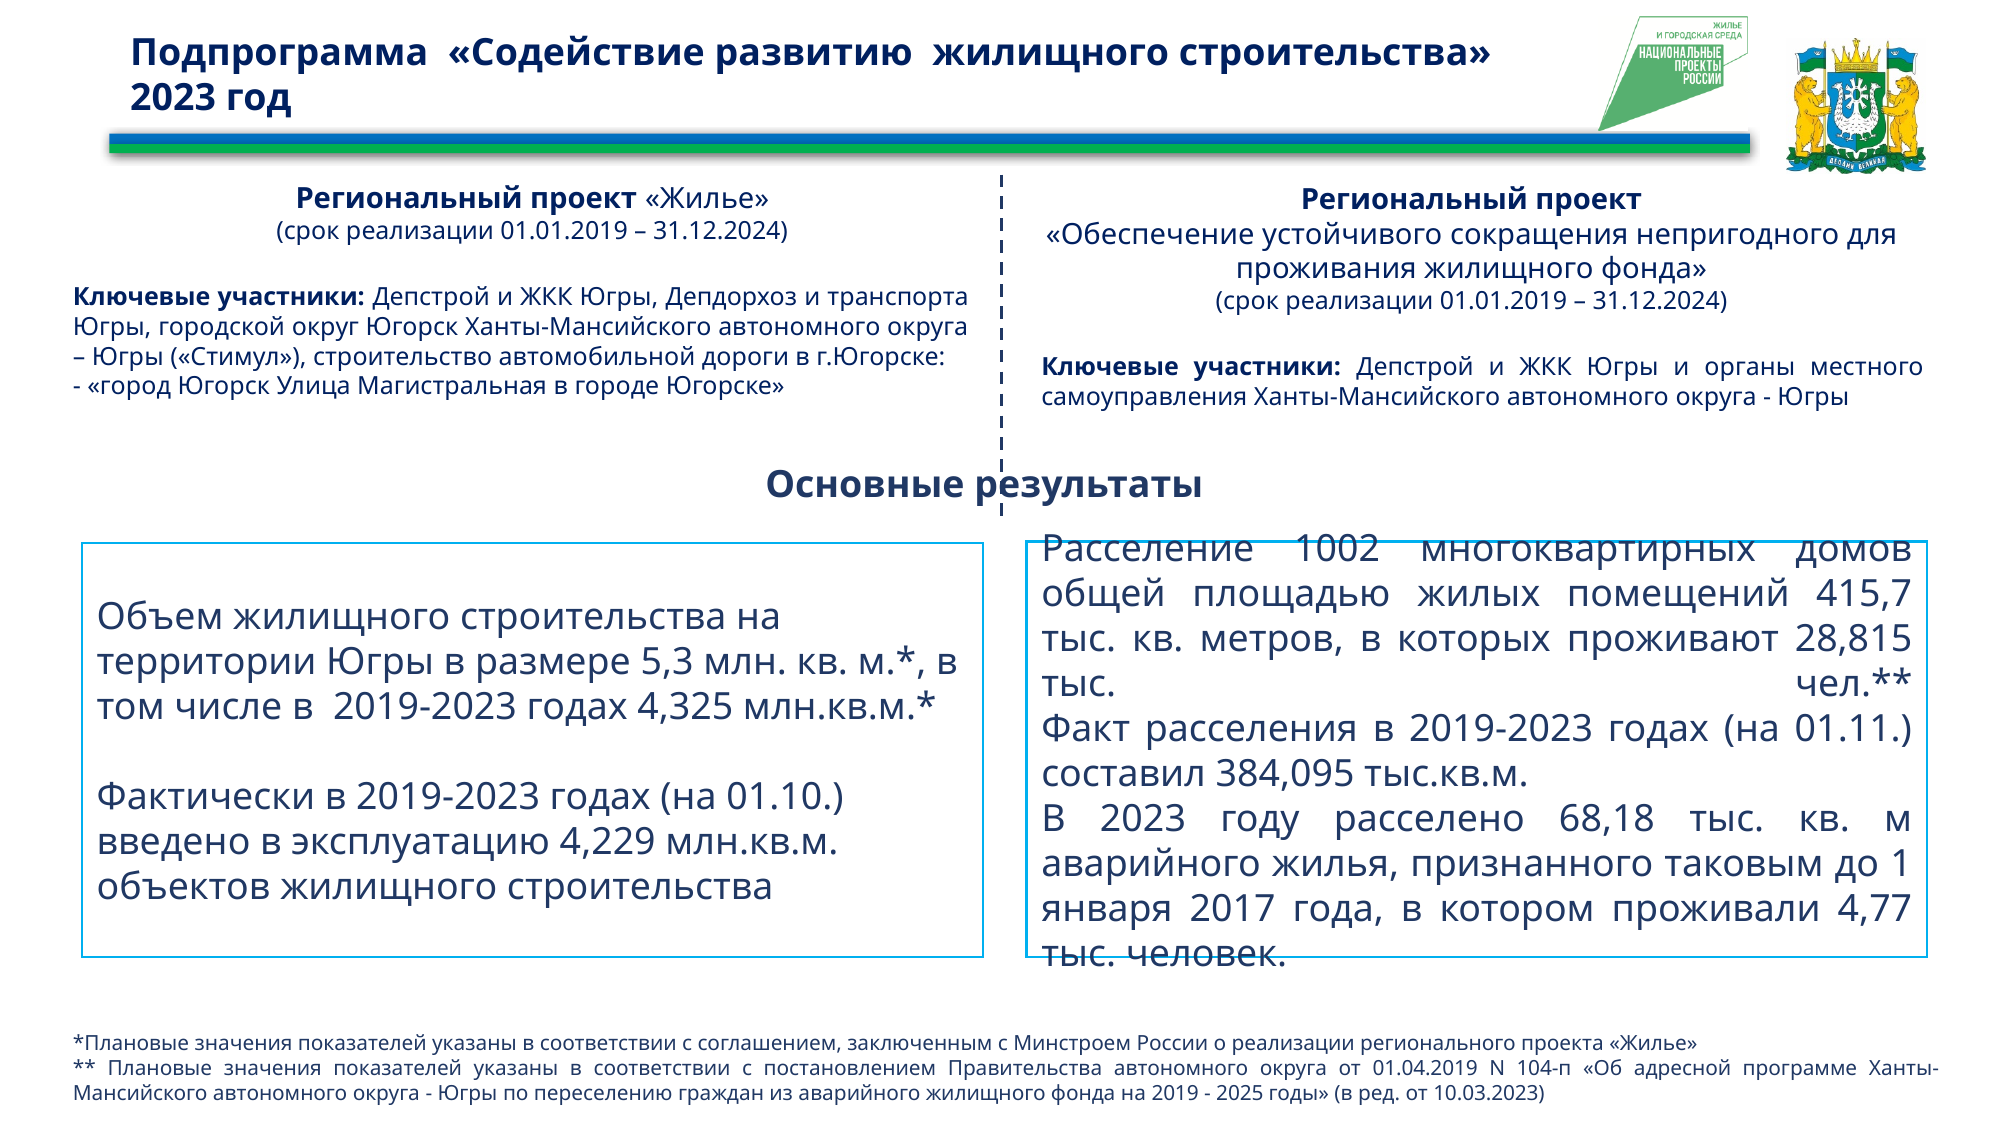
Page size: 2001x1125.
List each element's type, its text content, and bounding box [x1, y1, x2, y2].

picture [1786, 38, 1926, 174]
text_box Основные результаты [1002, 452, 1237, 513]
text_box Региональный проект «Жилье» (срок реализации 01.01.2019 – 31.12.2024) [208, 172, 857, 253]
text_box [109, 133, 1750, 154]
text_box Ключевые участники: Депстрой и ЖКК Югры, Депдорхоз и транспорта Югры, городской округ Югорск Ханты-Мансийского автономного округа – Югры («Стимул»), строительство автомобильной дороги в г.Югорске: - «город Югорск Улица Магистральная в городе Югорске» [58, 272, 985, 408]
picture [1598, 16, 1748, 131]
text_box Региональный проект «Обеспечение устойчивого сокращения непригодного для проживания жилищного фонда» (срок реализации 01.01.2019 – 31.12.2024) [1017, 172, 1926, 323]
text_box *Плановые значения показателей указаны в соответствии с соглашением, заключенным с Минстроем России о реализации регионального проекта «Жилье» ** Плановые значения показателей указаны в соответствии с постановлением Правительства автономного округа от 01.04.2019 N 104-п «Об адресной программе Ханты-Мансийского автономного округа - Югры по переселению граждан из аварийного жилищного фонда на 2019 - 2025 годы» (в ред. от 10.03.2023) [58, 1022, 1954, 1112]
text_box Ключевые участники: Депстрой и ЖКК Югры и органы местного самоуправления Ханты-Мансийского автономного округа - Югры [1026, 343, 1940, 418]
text_box Основные результаты [732, 452, 1001, 513]
text_box Расселение 1002 многоквартирных домов общей площадью жилых помещений 415,7 тыс. кв. метров, в которых проживают 28,815 тыс. чел.** Факт расселения в 2019-2023 годах (на 01.11.) составил 384,095 тыс.кв.м. В 2023 году расселено 68,18 тыс. кв. м аварийного жилья, признанного таковым до 1 января 2017 года, в котором проживали 4,77 тыс. человек. [1025, 540, 1928, 958]
text_box Подпрограмма «Содействие развитию жилищного строительства» 2023 год [114, 14, 1580, 127]
text_box Объем жилищного строительства на территории Югры в размере 5,3 млн. кв. м.*, в том числе в 2019-2023 годах 4,325 млн.кв.м.* Фактически в 2019-2023 годах (на 01.10.) введено в эксплуатацию 4,229 млн.кв.м. объектов жилищного строительства [81, 542, 984, 958]
